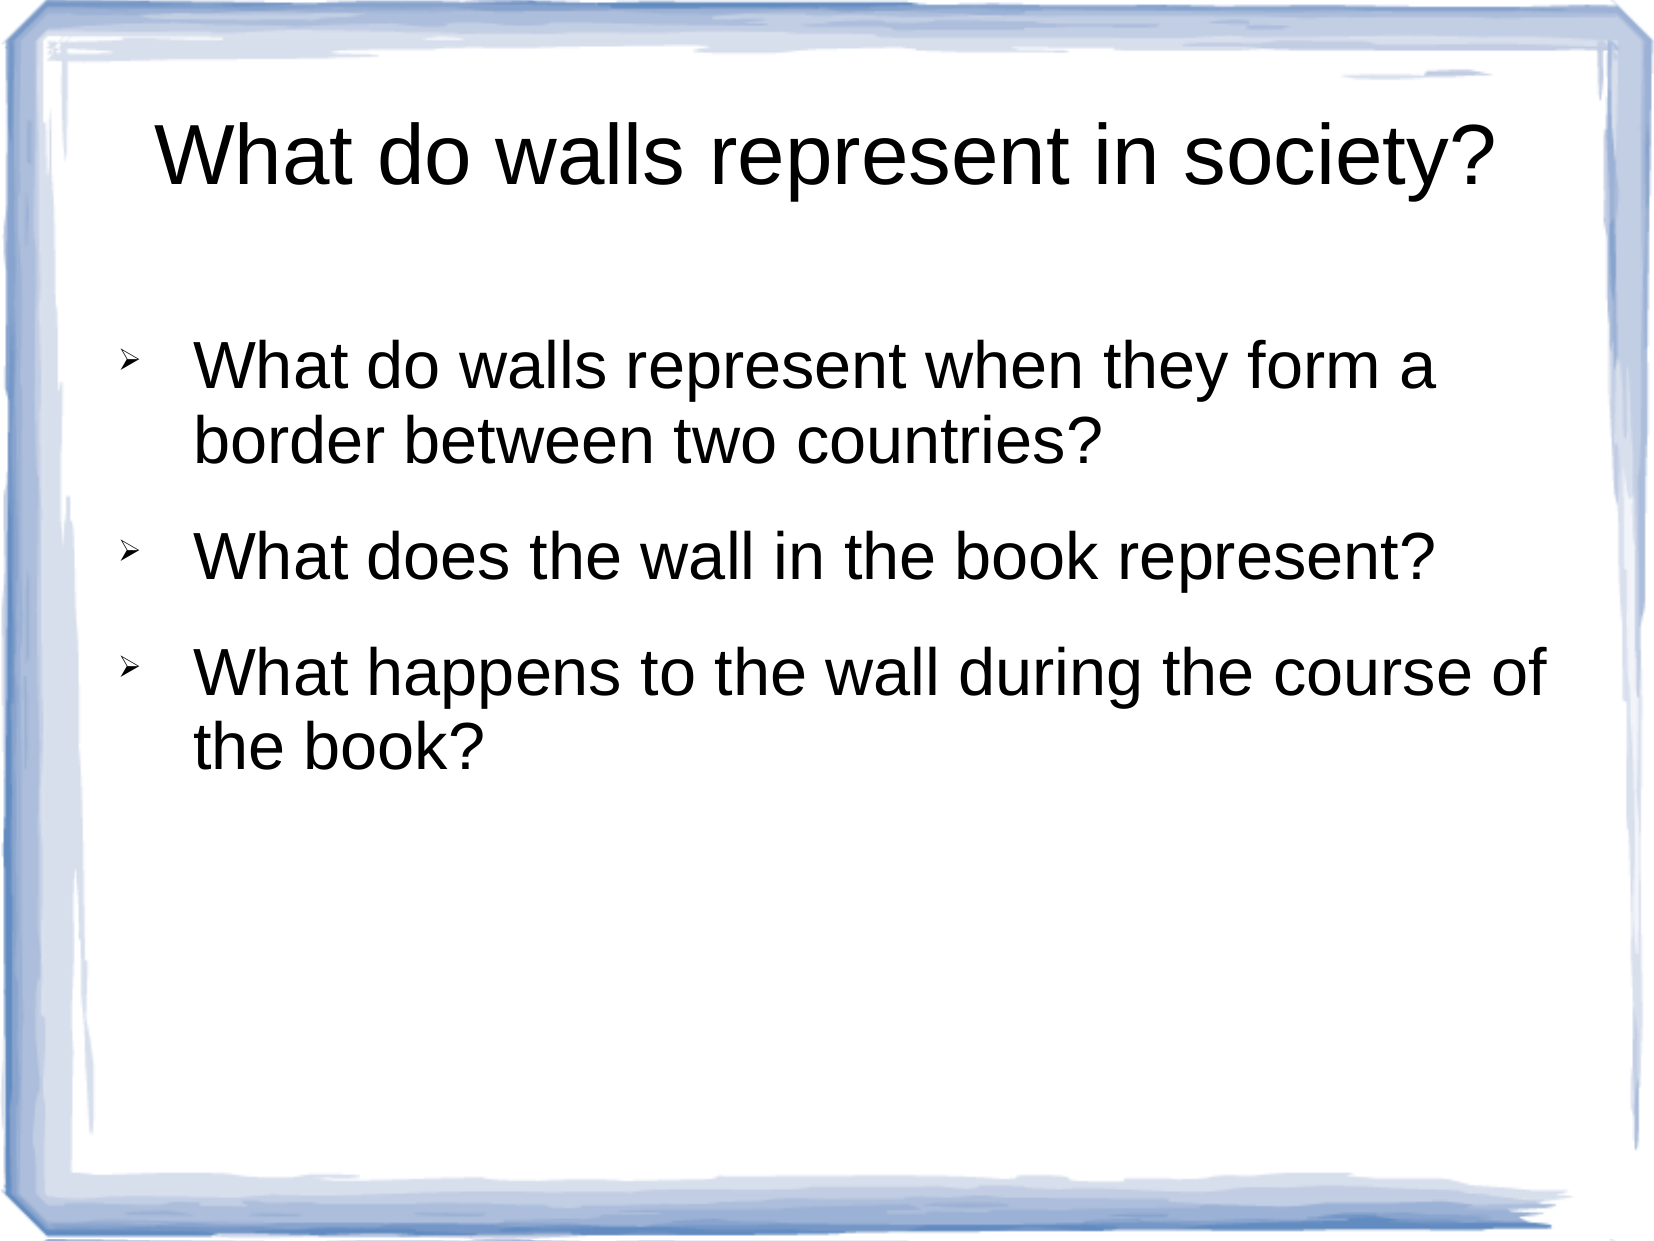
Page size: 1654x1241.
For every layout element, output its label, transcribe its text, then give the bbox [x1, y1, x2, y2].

text_box What do walls represent in society? [82, 49, 1571, 257]
text_box What do walls represent when they form a border between two countries? What does the wall in the book represent? What happens to the wall during the course of the book? [118, 324, 1571, 1144]
picture [0, 0, 1654, 1241]
